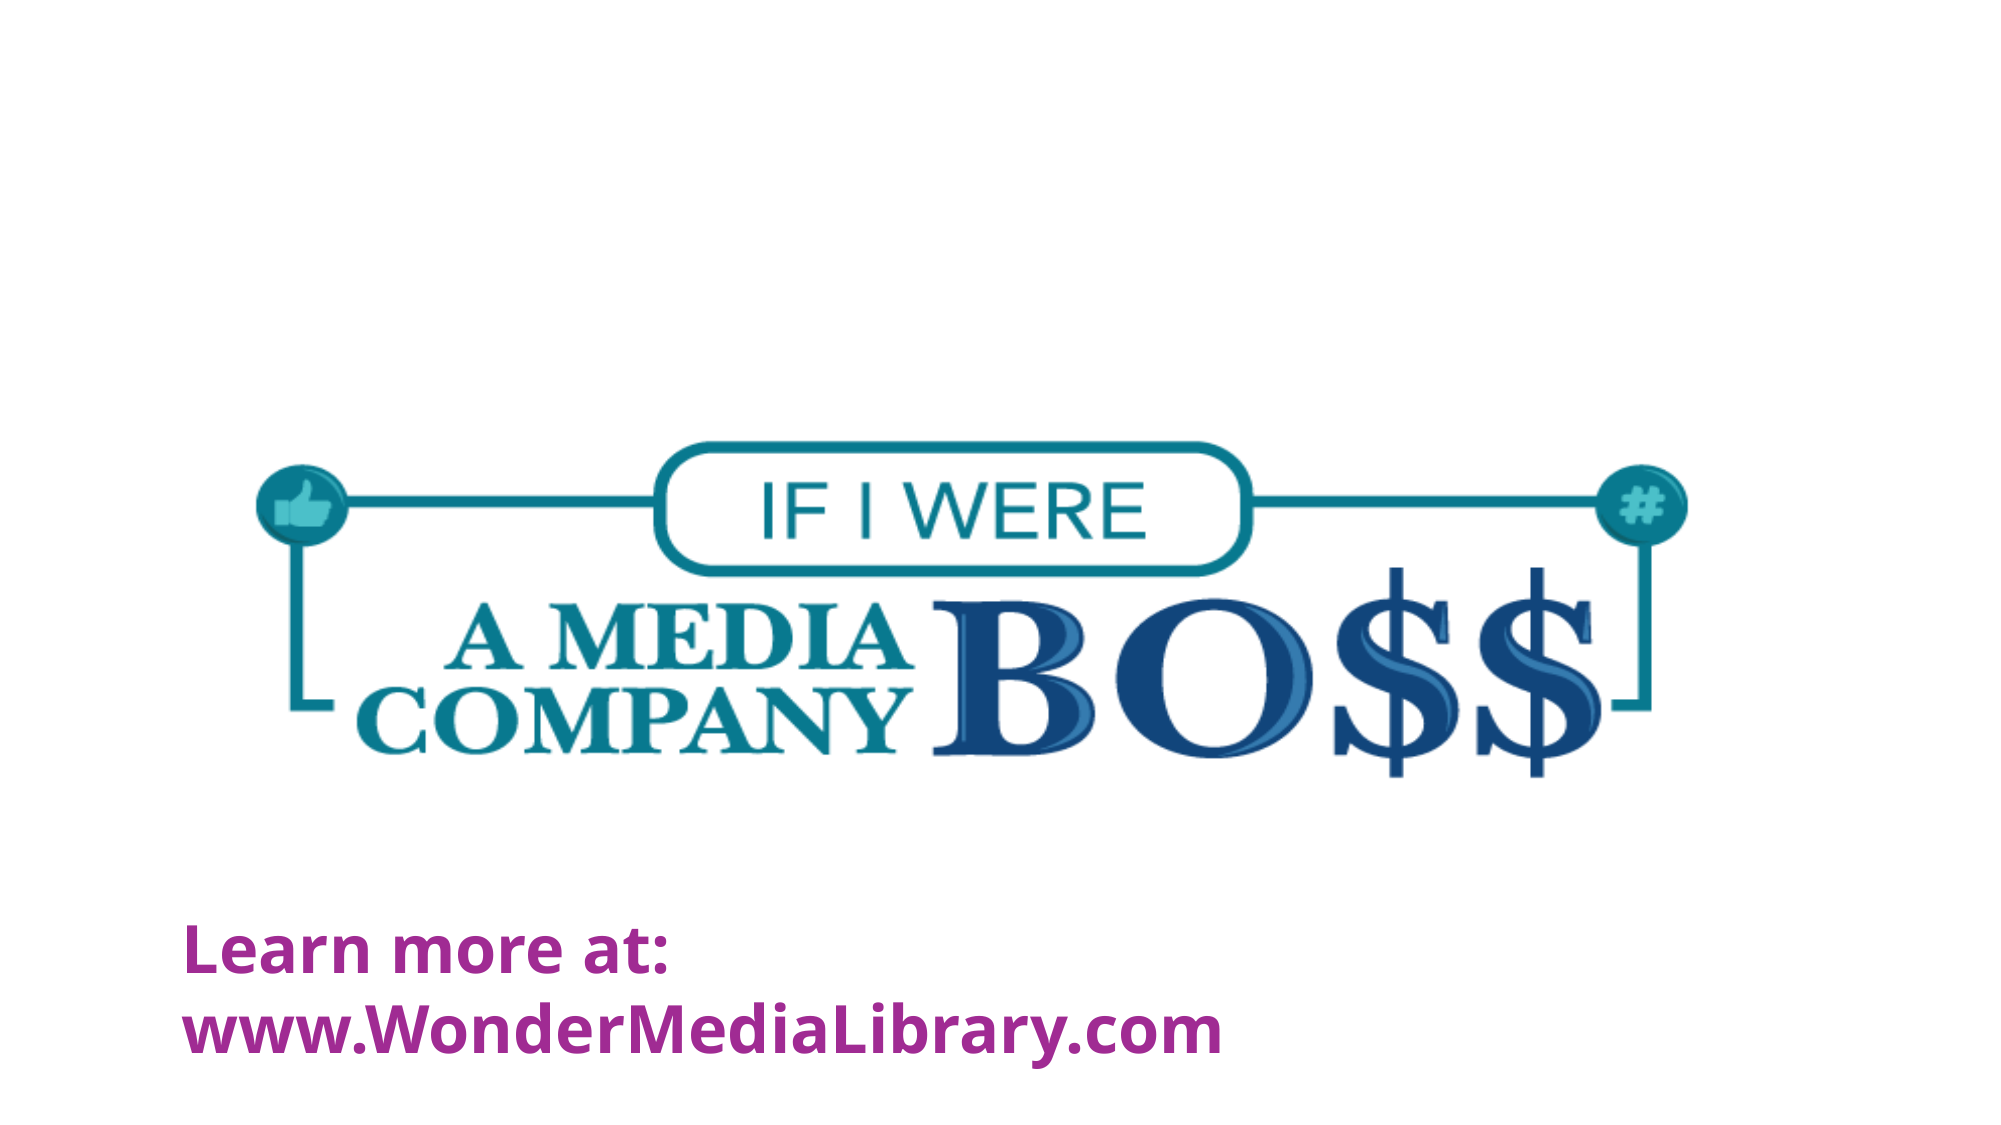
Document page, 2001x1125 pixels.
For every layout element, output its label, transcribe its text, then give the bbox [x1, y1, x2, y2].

picture [166, 167, 1779, 1058]
text_box Learn more at: www.WonderMediaLibrary.com [166, 1058, 1690, 1074]
